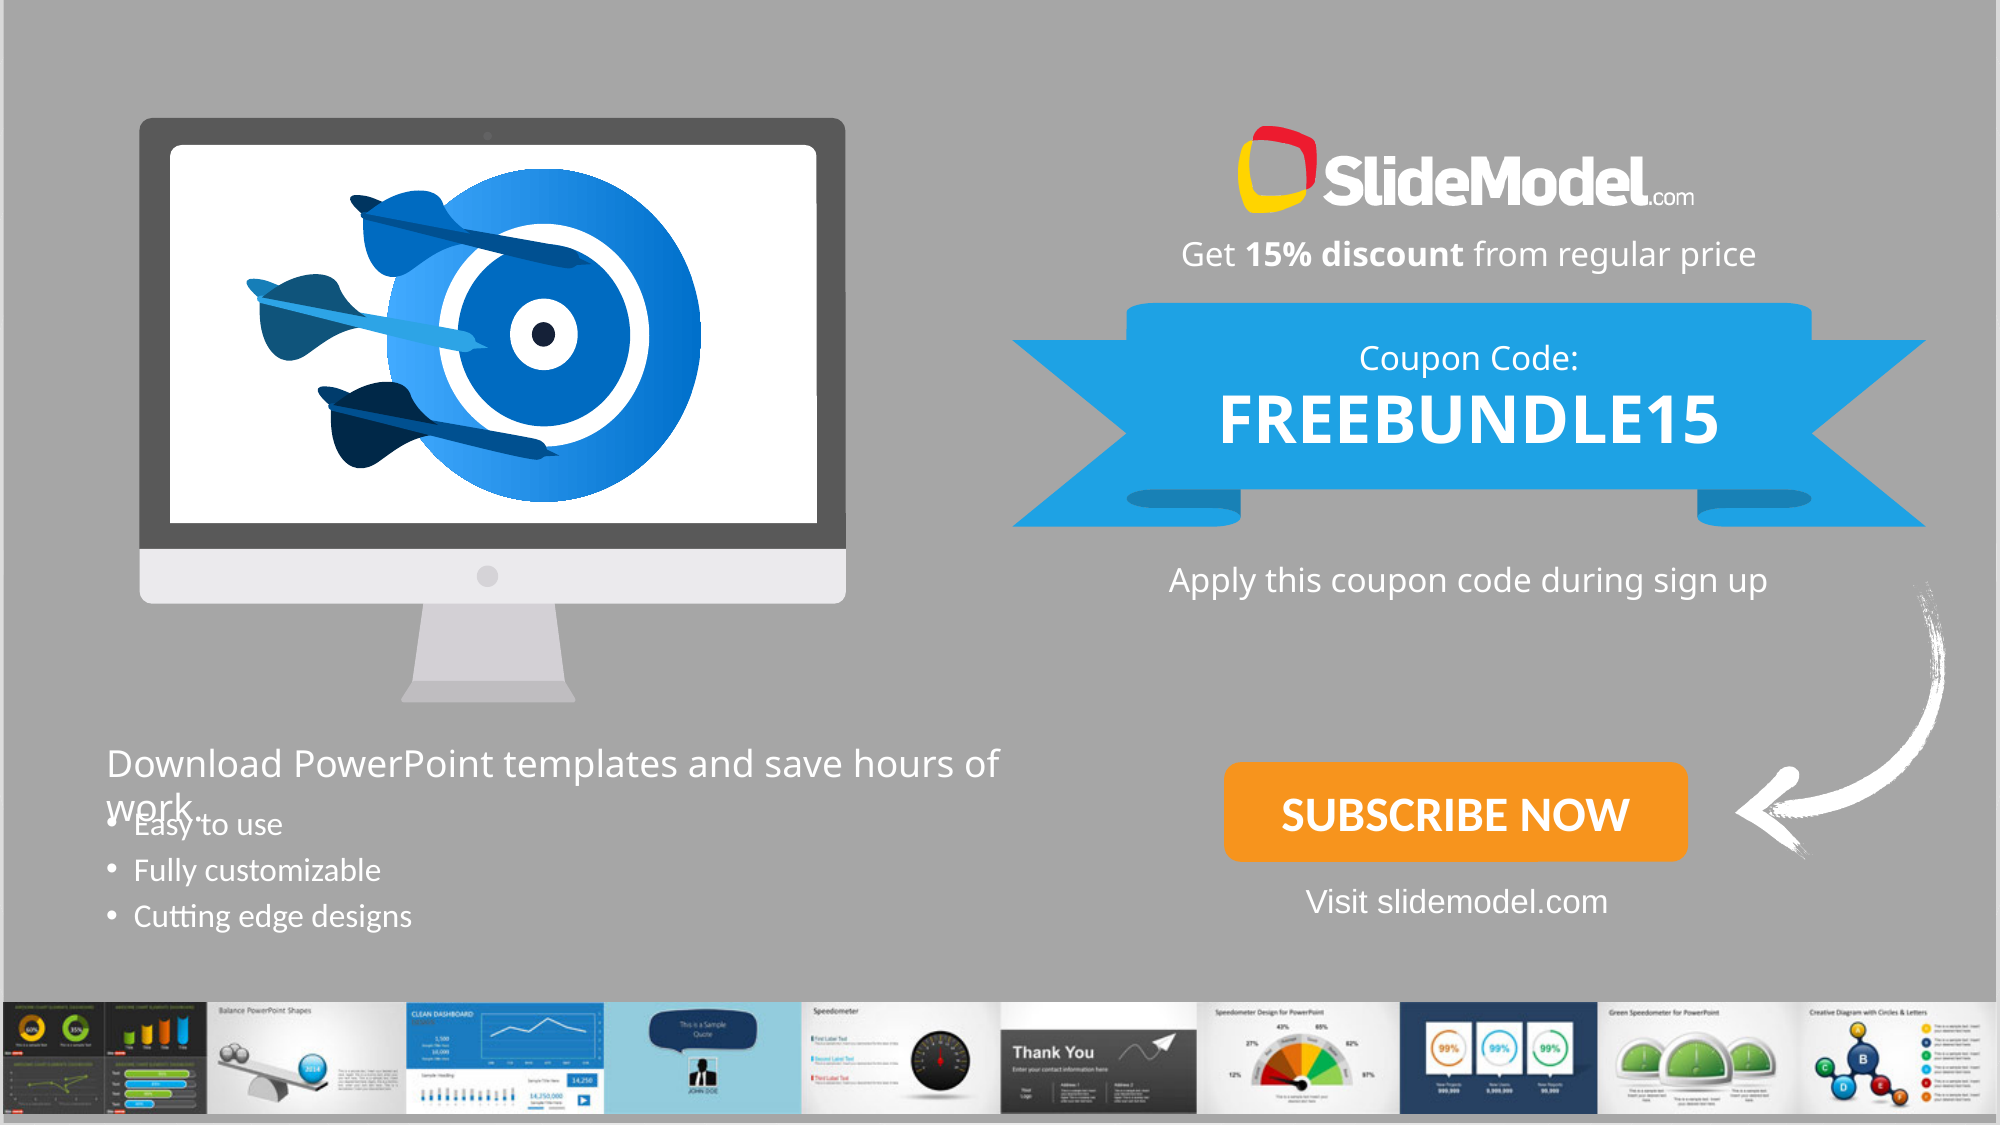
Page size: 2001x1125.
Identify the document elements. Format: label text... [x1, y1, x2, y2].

text_box Visit slidemodel.com [1247, 873, 1668, 927]
picture [3, 1002, 1997, 1114]
text_box [1734, 594, 1946, 860]
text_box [139, 117, 847, 703]
text_box Apply this coupon code during sign up [1129, 551, 1809, 607]
text_box Coupon Code: FREEBUNDLE15 [1173, 329, 1766, 464]
text_box [1012, 302, 1926, 527]
picture [1236, 126, 1694, 214]
text_box SUBSCRIBE NOW [1221, 760, 1691, 864]
text_box Download PowerPoint templates and save hours of work. [91, 732, 1059, 837]
text_box Easy to use Fully customizable Cutting edge designs [91, 837, 863, 942]
text_box [2, 0, 1998, 1002]
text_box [246, 162, 708, 508]
text_box Get 15% discount from regular price [1058, 226, 1880, 281]
